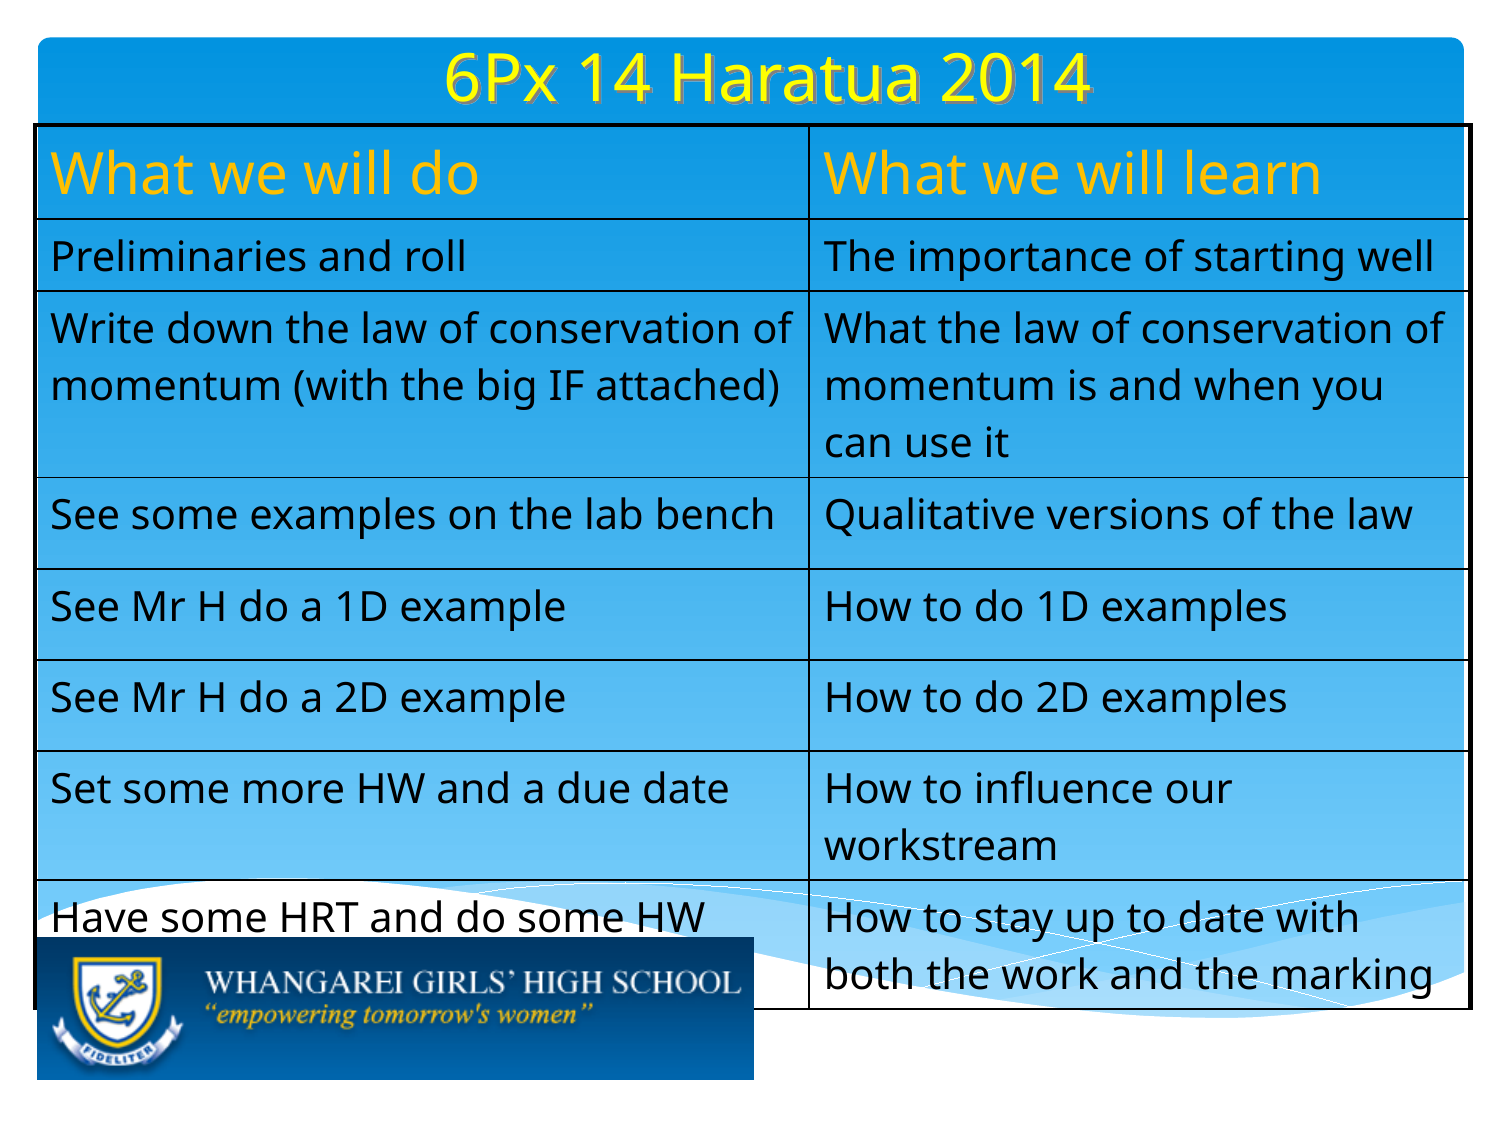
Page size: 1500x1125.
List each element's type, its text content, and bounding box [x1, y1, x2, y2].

table_cell How to stay up to date with both the work and the marking [810, 881, 1468, 1008]
table_cell Write down the law of conservation of momentum (with the big IF attached) [37, 292, 808, 477]
picture [37, 937, 754, 1080]
table_cell How to do 2D examples [810, 661, 1468, 750]
table_cell Have some HRT and do some HW marking [37, 881, 808, 1008]
table_cell What the law of conservation of momentum is and when you can use it [810, 292, 1468, 477]
table_cell Preliminaries and roll [37, 220, 808, 290]
table_header What we will do [37, 127, 808, 218]
table_cell The importance of starting well [810, 220, 1468, 290]
table_cell See Mr H do a 2D example [37, 661, 808, 750]
table_cell Qualitative versions of the law [810, 478, 1468, 568]
table_cell How to do 1D examples [810, 570, 1468, 659]
table_cell See Mr H do a 1D example [37, 570, 808, 659]
table_cell How to influence our workstream [810, 752, 1468, 879]
text_box 6Px 14 Haratua 2014 [162, 24, 1375, 123]
table_cell See some examples on the lab bench [37, 478, 808, 568]
table_cell Set some more HW and a due date [37, 752, 808, 879]
table_header What we will learn [810, 127, 1468, 218]
